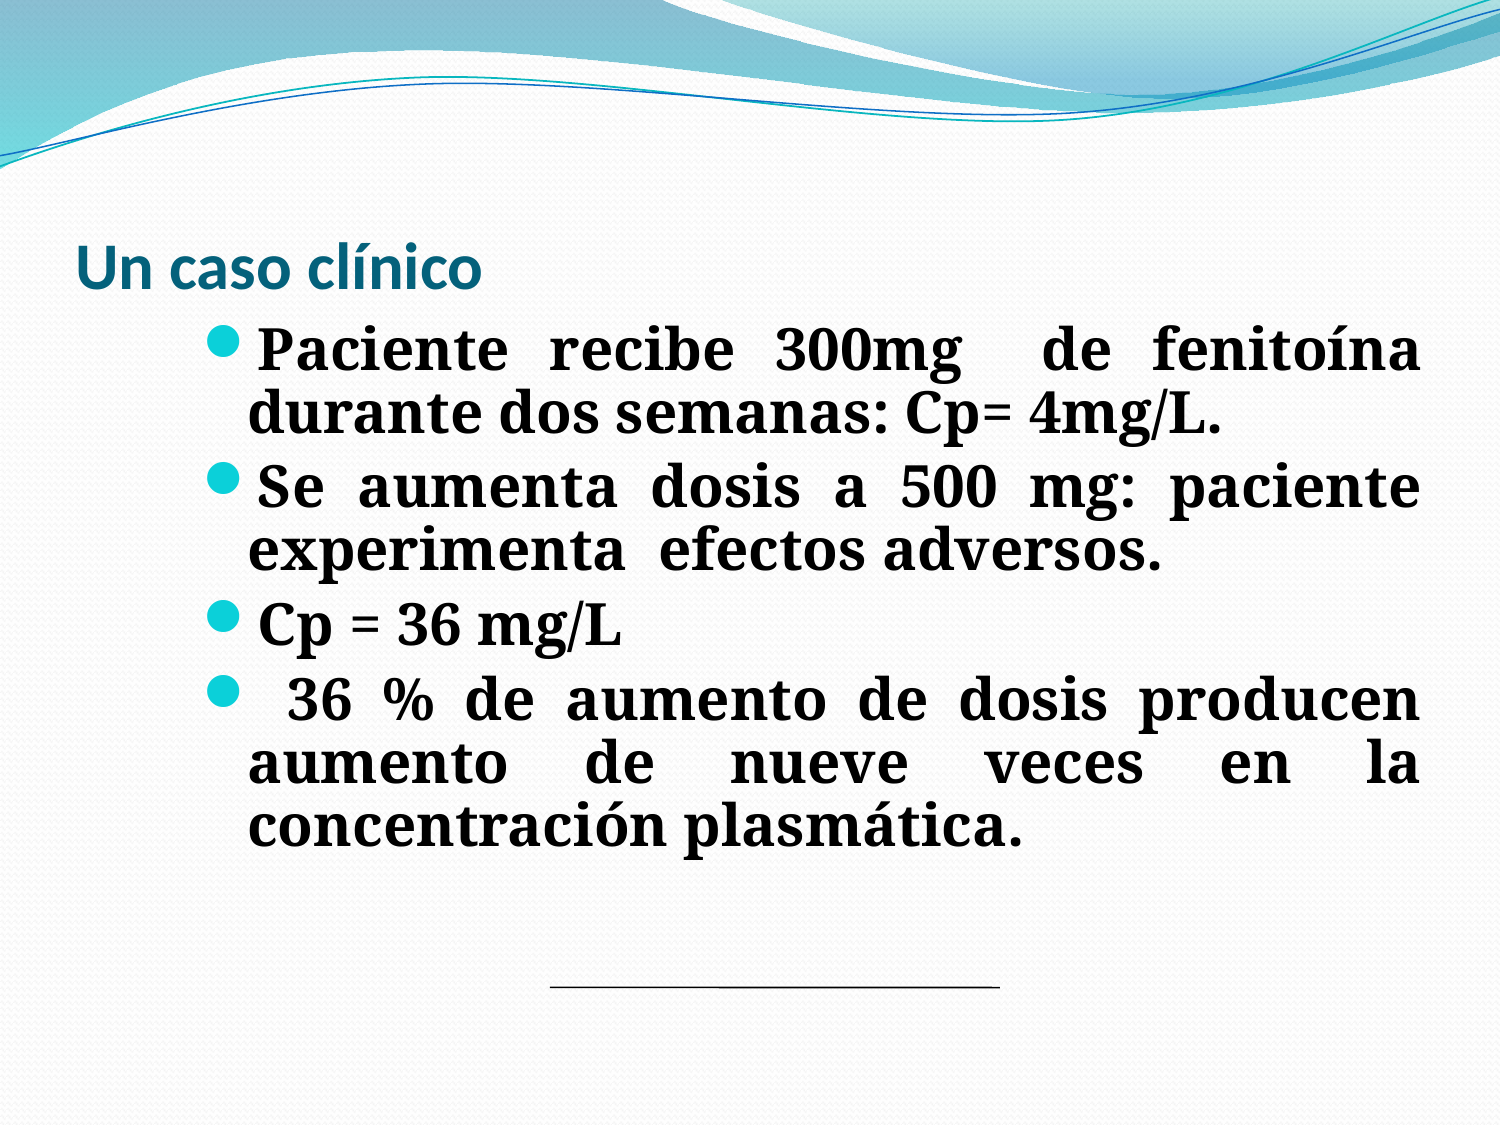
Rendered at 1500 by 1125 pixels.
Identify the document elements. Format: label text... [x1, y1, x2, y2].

list Paciente recibe 300mg de fenitoína durante dos semanas: Cp= 4mg/L. Se aumenta dosis a 500 mg: paciente experimenta efectos adversos. Cp = 36 mg/L 36 % de aumento de dosis producen aumento de nueve veces en la concentración plasmática. [187, 312, 1438, 988]
title Un caso clínico [74, 115, 1426, 304]
